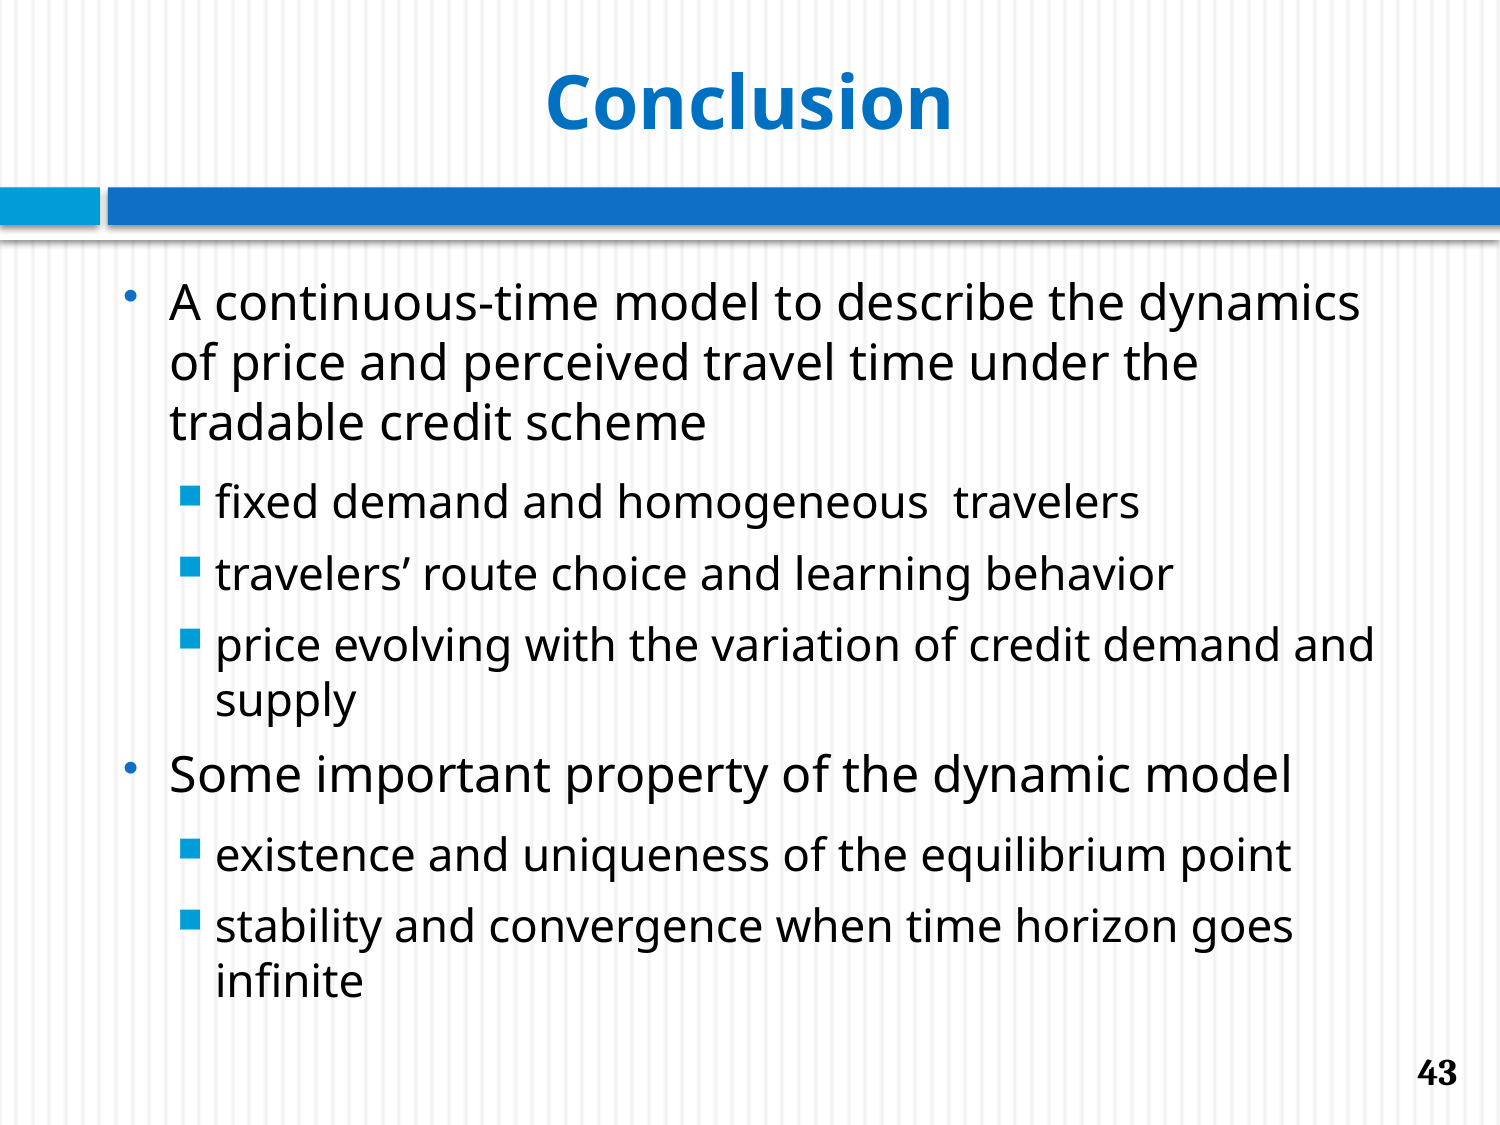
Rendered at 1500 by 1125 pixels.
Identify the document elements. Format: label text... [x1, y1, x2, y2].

title Conclusion [0, 48, 1500, 152]
list A continuous-time model to describe the dynamics of price and perceived travel time under the tradable credit scheme fixed demand and homogeneous travelers travelers’ route choice and learning behavior price evolving with the variation of credit demand and supply Some important property of the dynamic model existence and uniqueness of the equilibrium point stability and convergence when time horizon goes infinite [50, 262, 1400, 1125]
slide_number 43 [1387, 1050, 1488, 1091]
